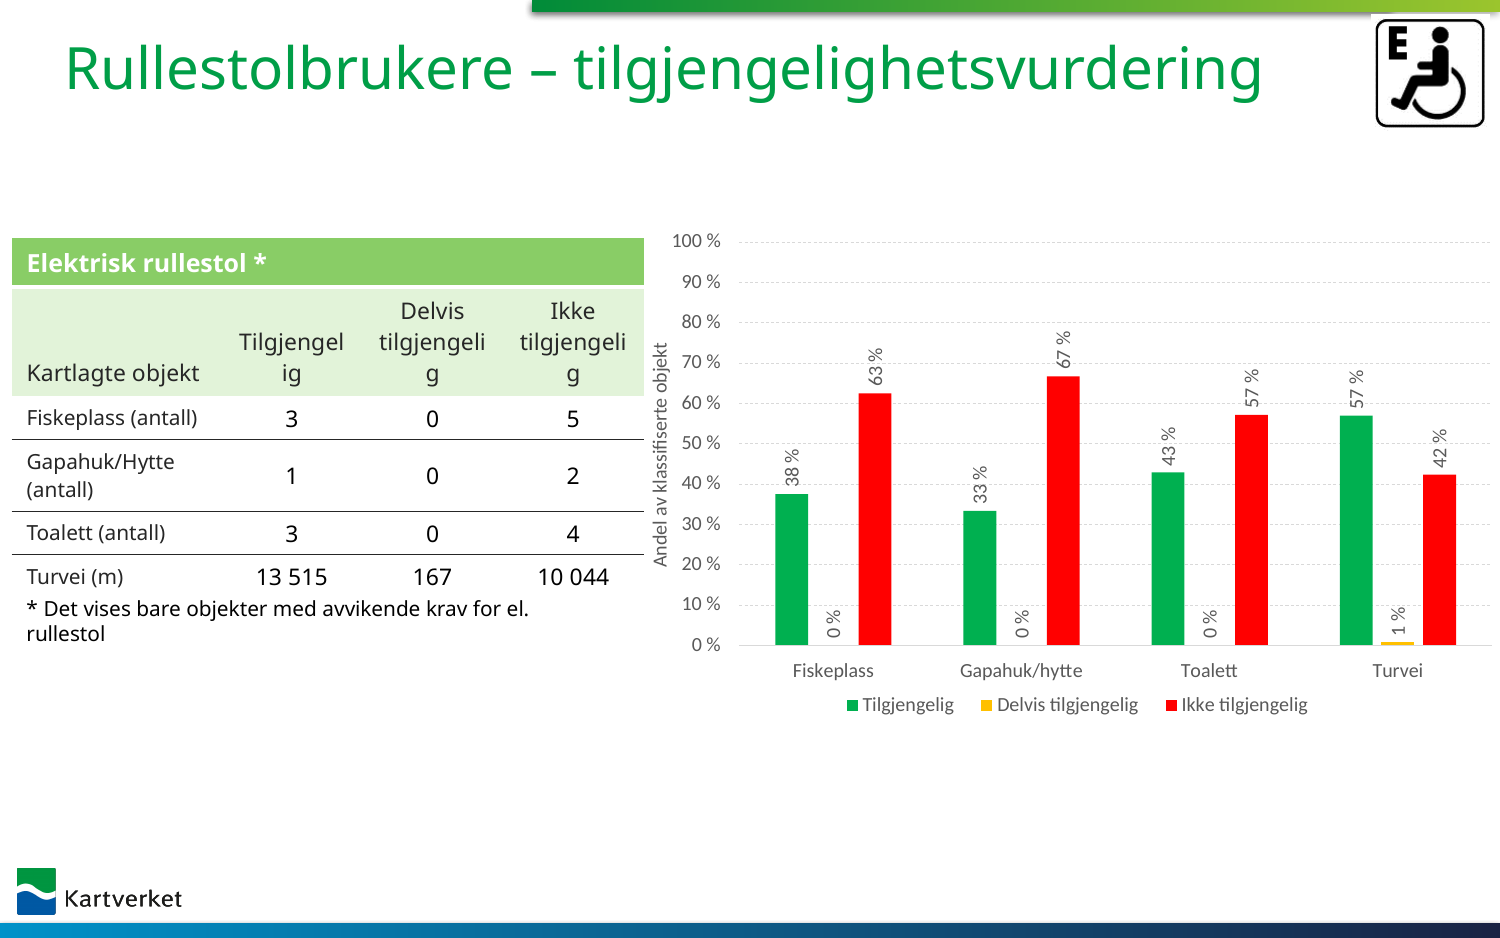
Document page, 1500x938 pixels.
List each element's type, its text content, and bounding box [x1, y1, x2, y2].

table_header Elektrisk rullestol * [12, 238, 638, 285]
table_cell 3 [222, 512, 362, 554]
table_cell Tilgjengelig [222, 289, 362, 396]
table_cell Fiskeplass (antall) [12, 396, 222, 439]
table_cell 1 [222, 440, 362, 511]
table_cell 10 044 [503, 555, 638, 598]
table_cell 4 [503, 512, 638, 554]
table_cell Ikke tilgjengelig [503, 289, 638, 396]
table_cell 2 [503, 440, 638, 511]
table_cell 5 [503, 396, 638, 439]
table_cell 3 [222, 396, 362, 439]
text_box * Det vises bare objekter med avvikende krav for el. rullestol [11, 588, 597, 653]
table_cell Toalett (antall) [12, 512, 222, 554]
table_cell 0 [362, 512, 503, 554]
table_cell 0 [362, 440, 503, 511]
table_cell Turvei (m) [12, 555, 222, 588]
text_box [1371, 13, 1491, 133]
table_cell Kartlagte objekt [12, 289, 222, 396]
table_cell Gapahuk/Hytte (antall) [12, 440, 222, 511]
table_cell 0 [362, 396, 503, 439]
table_cell 167 [362, 555, 503, 588]
table_cell Delvis tilgjengelig [362, 289, 503, 396]
text_box Rullestolbrukere – tilgjengelighetsvurdering [49, 12, 1372, 109]
table_cell 13 515 [222, 555, 362, 588]
picture [643, 218, 1500, 728]
